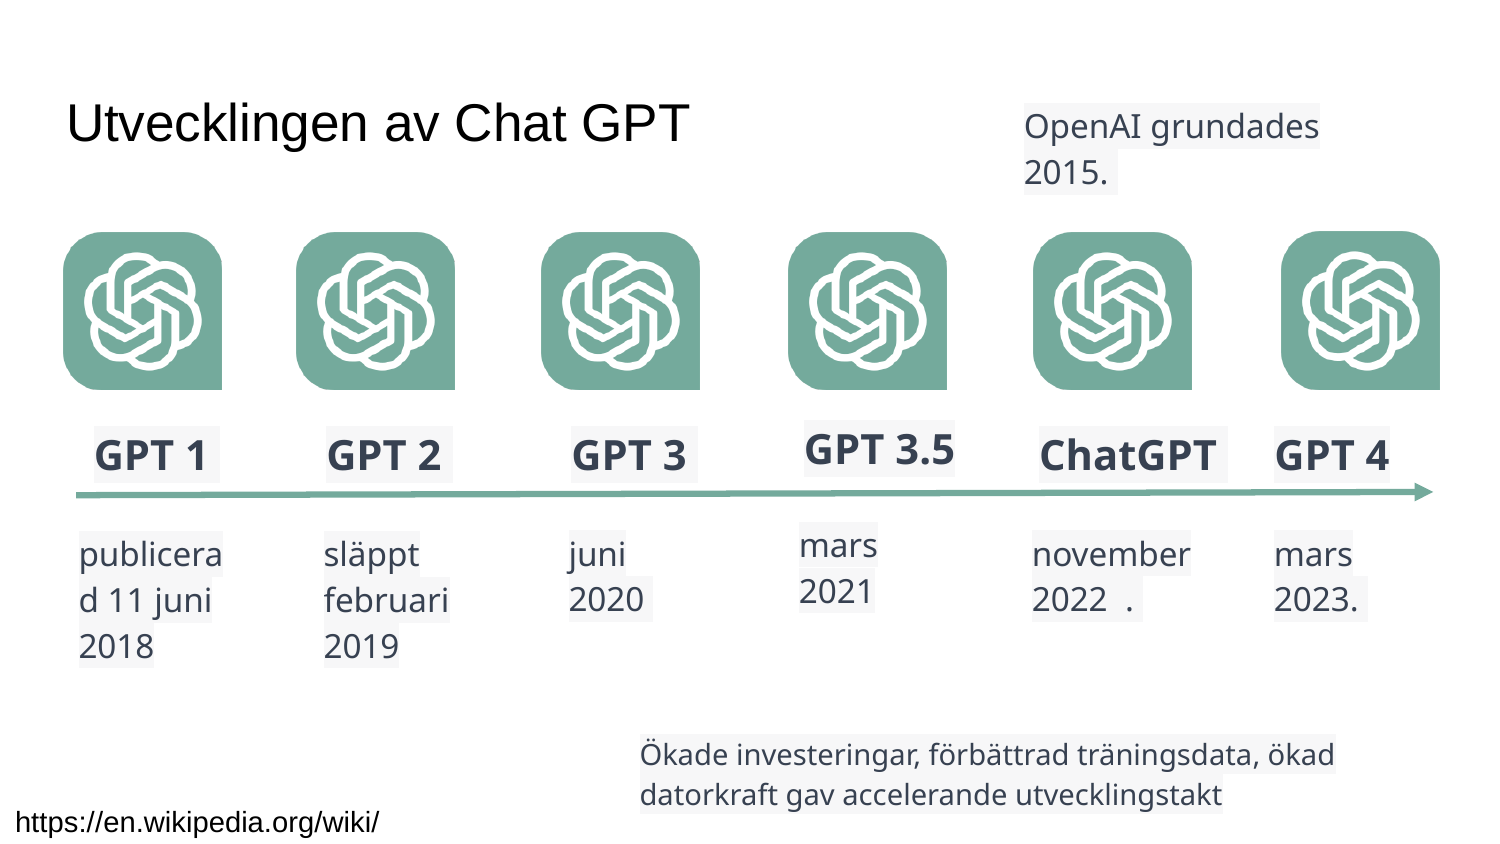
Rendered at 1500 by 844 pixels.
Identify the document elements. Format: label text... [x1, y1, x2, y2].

text_box mars 2021 [783, 505, 942, 625]
text_box GPT 3.5 [788, 400, 998, 489]
text_box publicerad 11 juni 2018 [63, 512, 255, 681]
picture [788, 231, 948, 391]
text_box släppt februari 2019 [308, 512, 532, 681]
title Utvecklingen av Chat GPT [51, 72, 802, 167]
text_box GPT 3 [556, 406, 715, 490]
text_box OpenAI grundades 2015. [1008, 84, 1427, 207]
text_box GPT 1 [78, 406, 237, 490]
picture [1281, 231, 1440, 391]
text_box Ökade investeringar, förbättrad träningsdata, ökad datorkraft gav accelerande utvecklingstakt [624, 715, 1485, 826]
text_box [75, 491, 1434, 496]
text_box GPT 2 [311, 406, 470, 490]
picture [1033, 231, 1193, 391]
text_box november 2022 . [1016, 511, 1208, 634]
text_box https://en.wikipedia.org/wiki/OpenAI [0, 788, 493, 844]
picture [540, 231, 700, 391]
text_box mars 2023. [1259, 511, 1399, 634]
text_box juni 2020 [553, 511, 677, 634]
text_box ChatGPT [1024, 406, 1247, 490]
text_box GPT 4 [1259, 406, 1468, 494]
picture [63, 231, 222, 391]
picture [295, 231, 455, 391]
